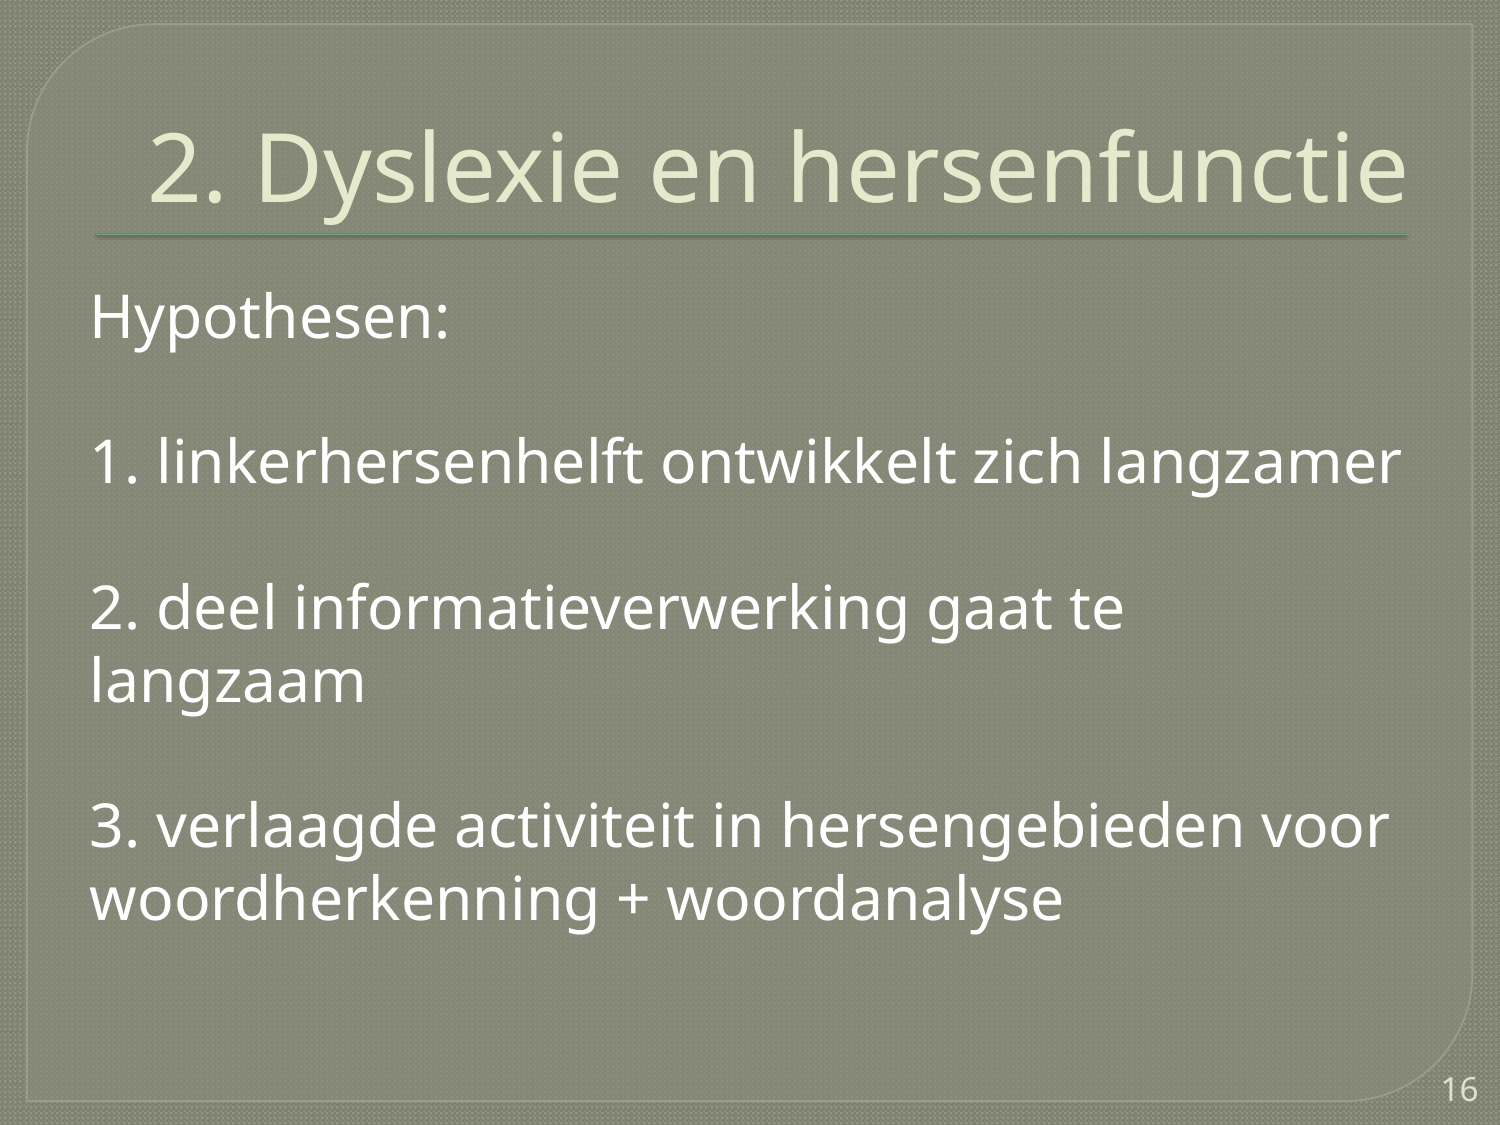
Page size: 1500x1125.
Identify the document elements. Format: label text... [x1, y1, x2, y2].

list Hypothesen: 1. linkerhersenhelft ontwikkelt zich langzamer 2. deel informatieverwerking gaat te langzaam 3. verlaagde activiteit in hersengebieden voor woordherkenning + woordanalyse [75, 270, 1425, 1013]
title 2. Dyslexie en hersenfunctie [75, 41, 1425, 230]
slide_number 16 [1417, 1068, 1494, 1114]
